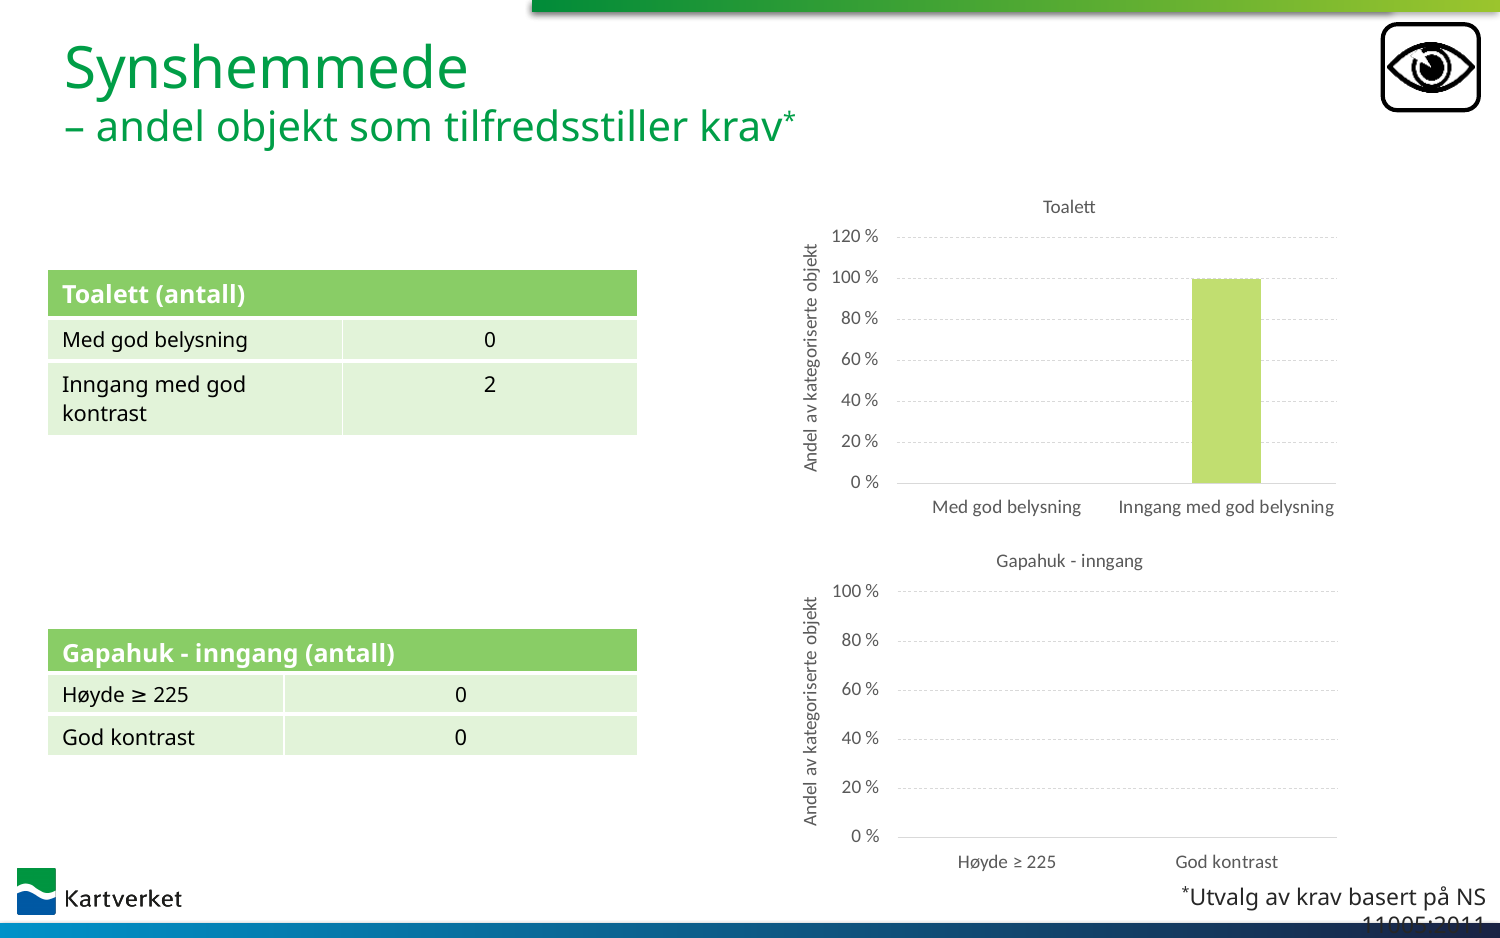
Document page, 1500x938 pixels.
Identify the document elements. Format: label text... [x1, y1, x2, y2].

table_cell Høyde ≥ 225 [48, 675, 283, 712]
text_box Synshemmede – andel objekt som tilfredsstiller krav* [49, 24, 1431, 158]
table_cell 0 [285, 716, 637, 755]
text_box *Utvalg av krav basert på NS 11005:2011 [1068, 873, 1500, 938]
table_cell 0 [285, 675, 637, 712]
table_header Toalett (antall) [48, 270, 637, 316]
table_cell 0 [343, 320, 637, 359]
table_header Gapahuk - inngang (antall) [48, 629, 637, 671]
table_cell 2 [343, 363, 637, 435]
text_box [1382, 24, 1480, 111]
table_cell Inngang med god kontrast [48, 363, 342, 435]
picture [791, 187, 1347, 526]
table_cell Med god belysning [48, 320, 342, 359]
picture [791, 541, 1348, 880]
table_cell God kontrast [48, 716, 283, 755]
